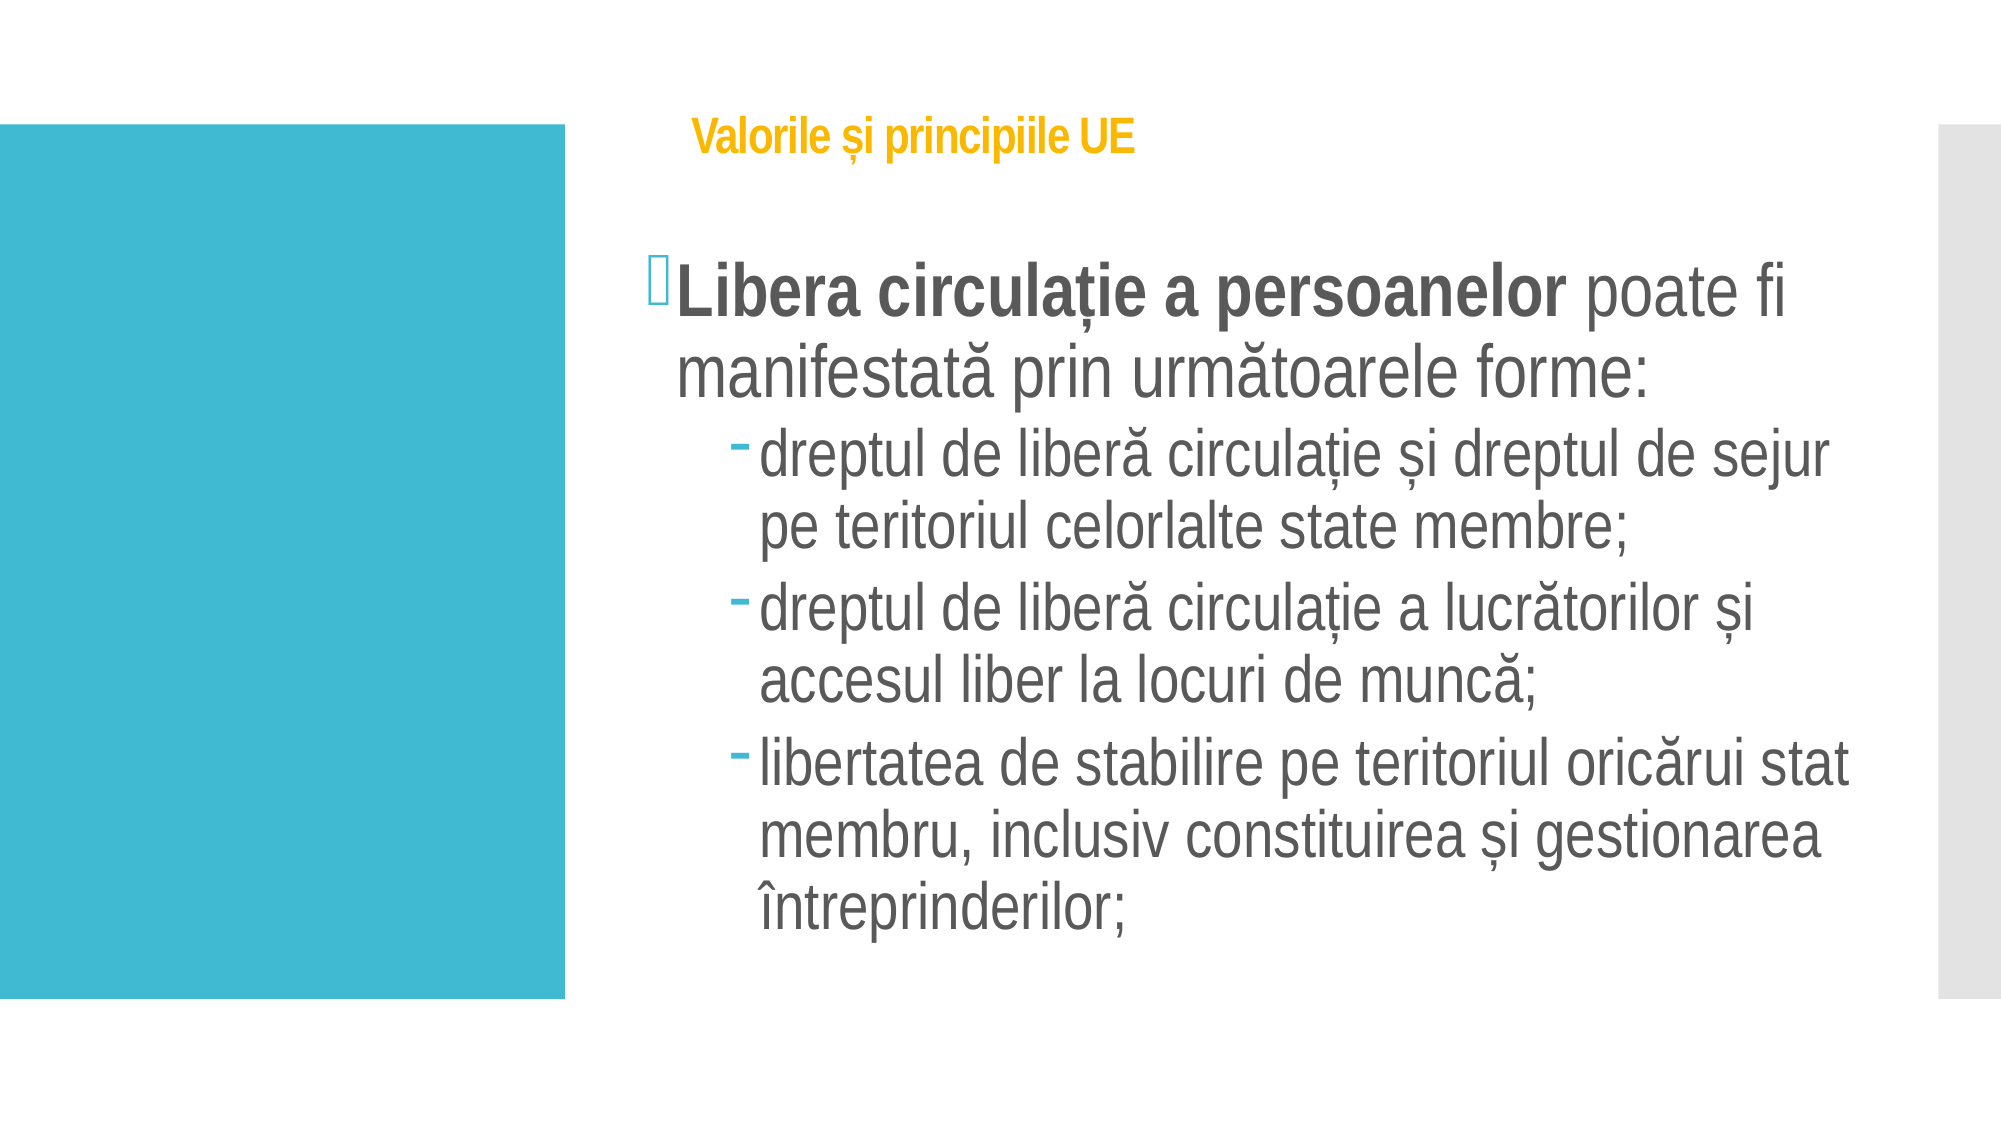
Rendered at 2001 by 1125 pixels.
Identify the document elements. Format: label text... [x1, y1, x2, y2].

list Libera circulație a persoanelor poate fi manifestată prin următoarele forme: dreptul de liberă circulație și dreptul de sejur pe teritoriul celorlalte state membre; dreptul de liberă circulație a lucrătorilor și accesul liber la locuri de muncă; libertatea de stabilire pe teritoriul oricărui stat membru, inclusiv constituirea și gestionarea întreprinderilor; [631, 133, 1895, 967]
title Valorile și principiile UE [676, 99, 1788, 133]
